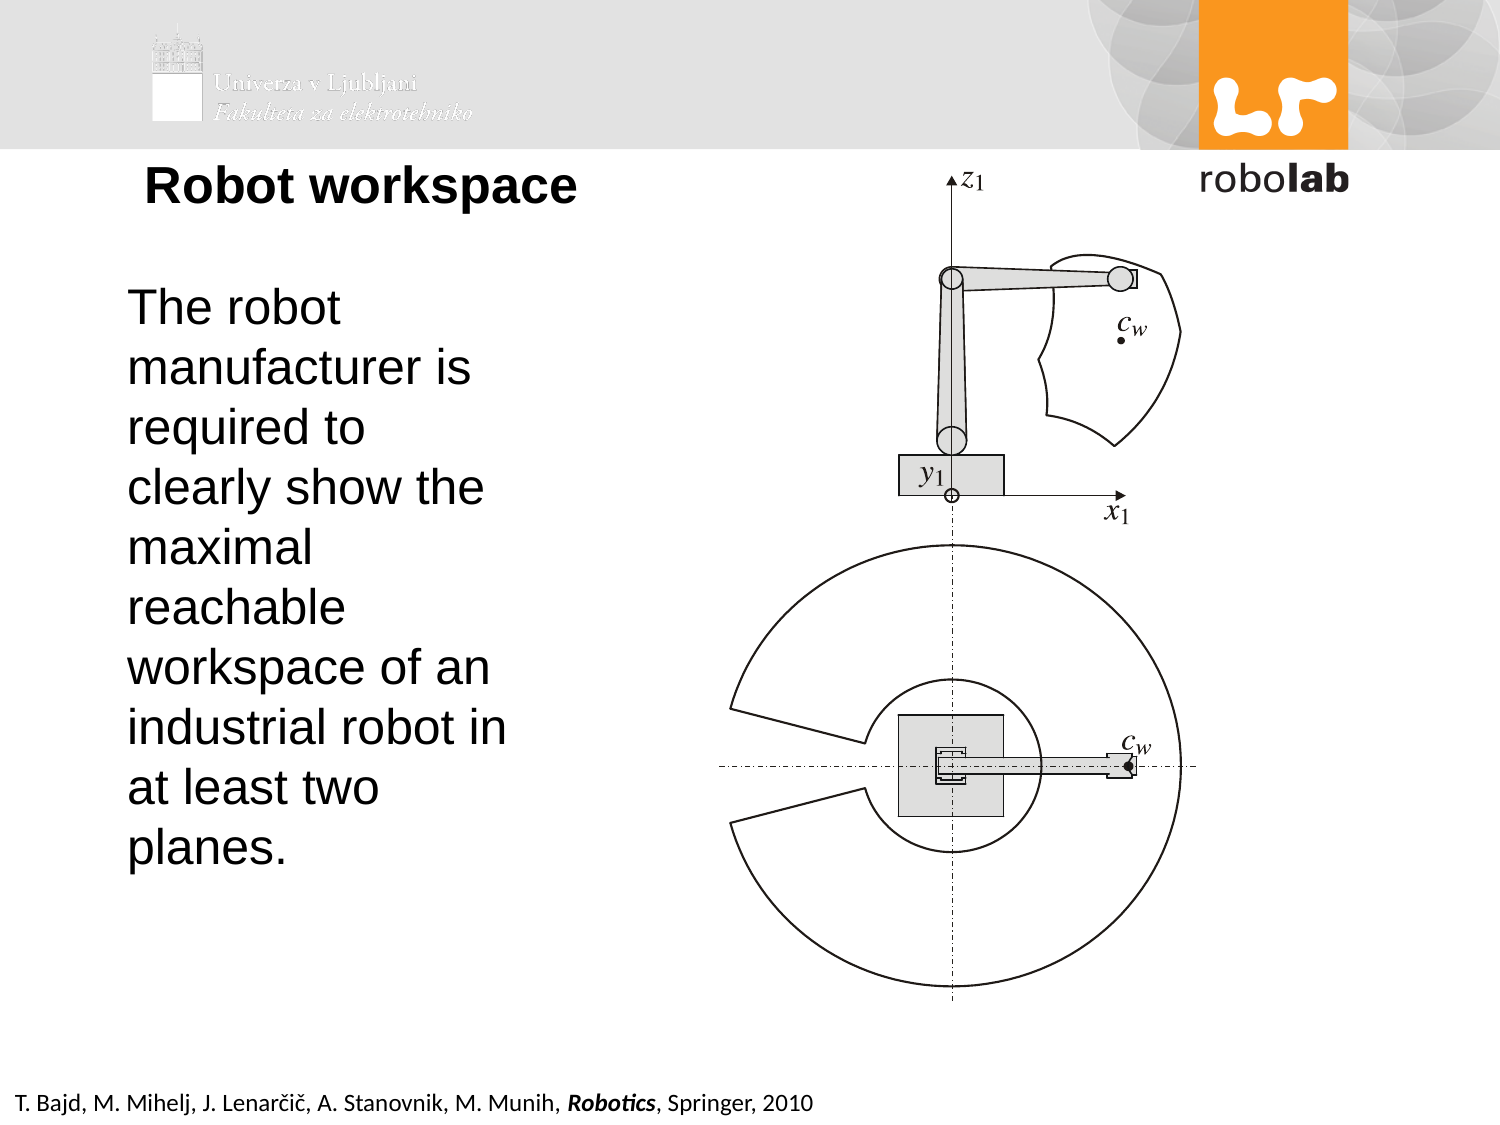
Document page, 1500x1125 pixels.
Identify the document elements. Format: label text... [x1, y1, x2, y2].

picture [152, 23, 472, 94]
text_box The robot manufacturer is required to clearly show the maximal reachable workspace of an industrial robot in at least two planes. [112, 267, 538, 882]
title Robot workspace [129, 94, 1311, 272]
picture [666, 120, 1259, 1036]
picture [998, 0, 1500, 196]
